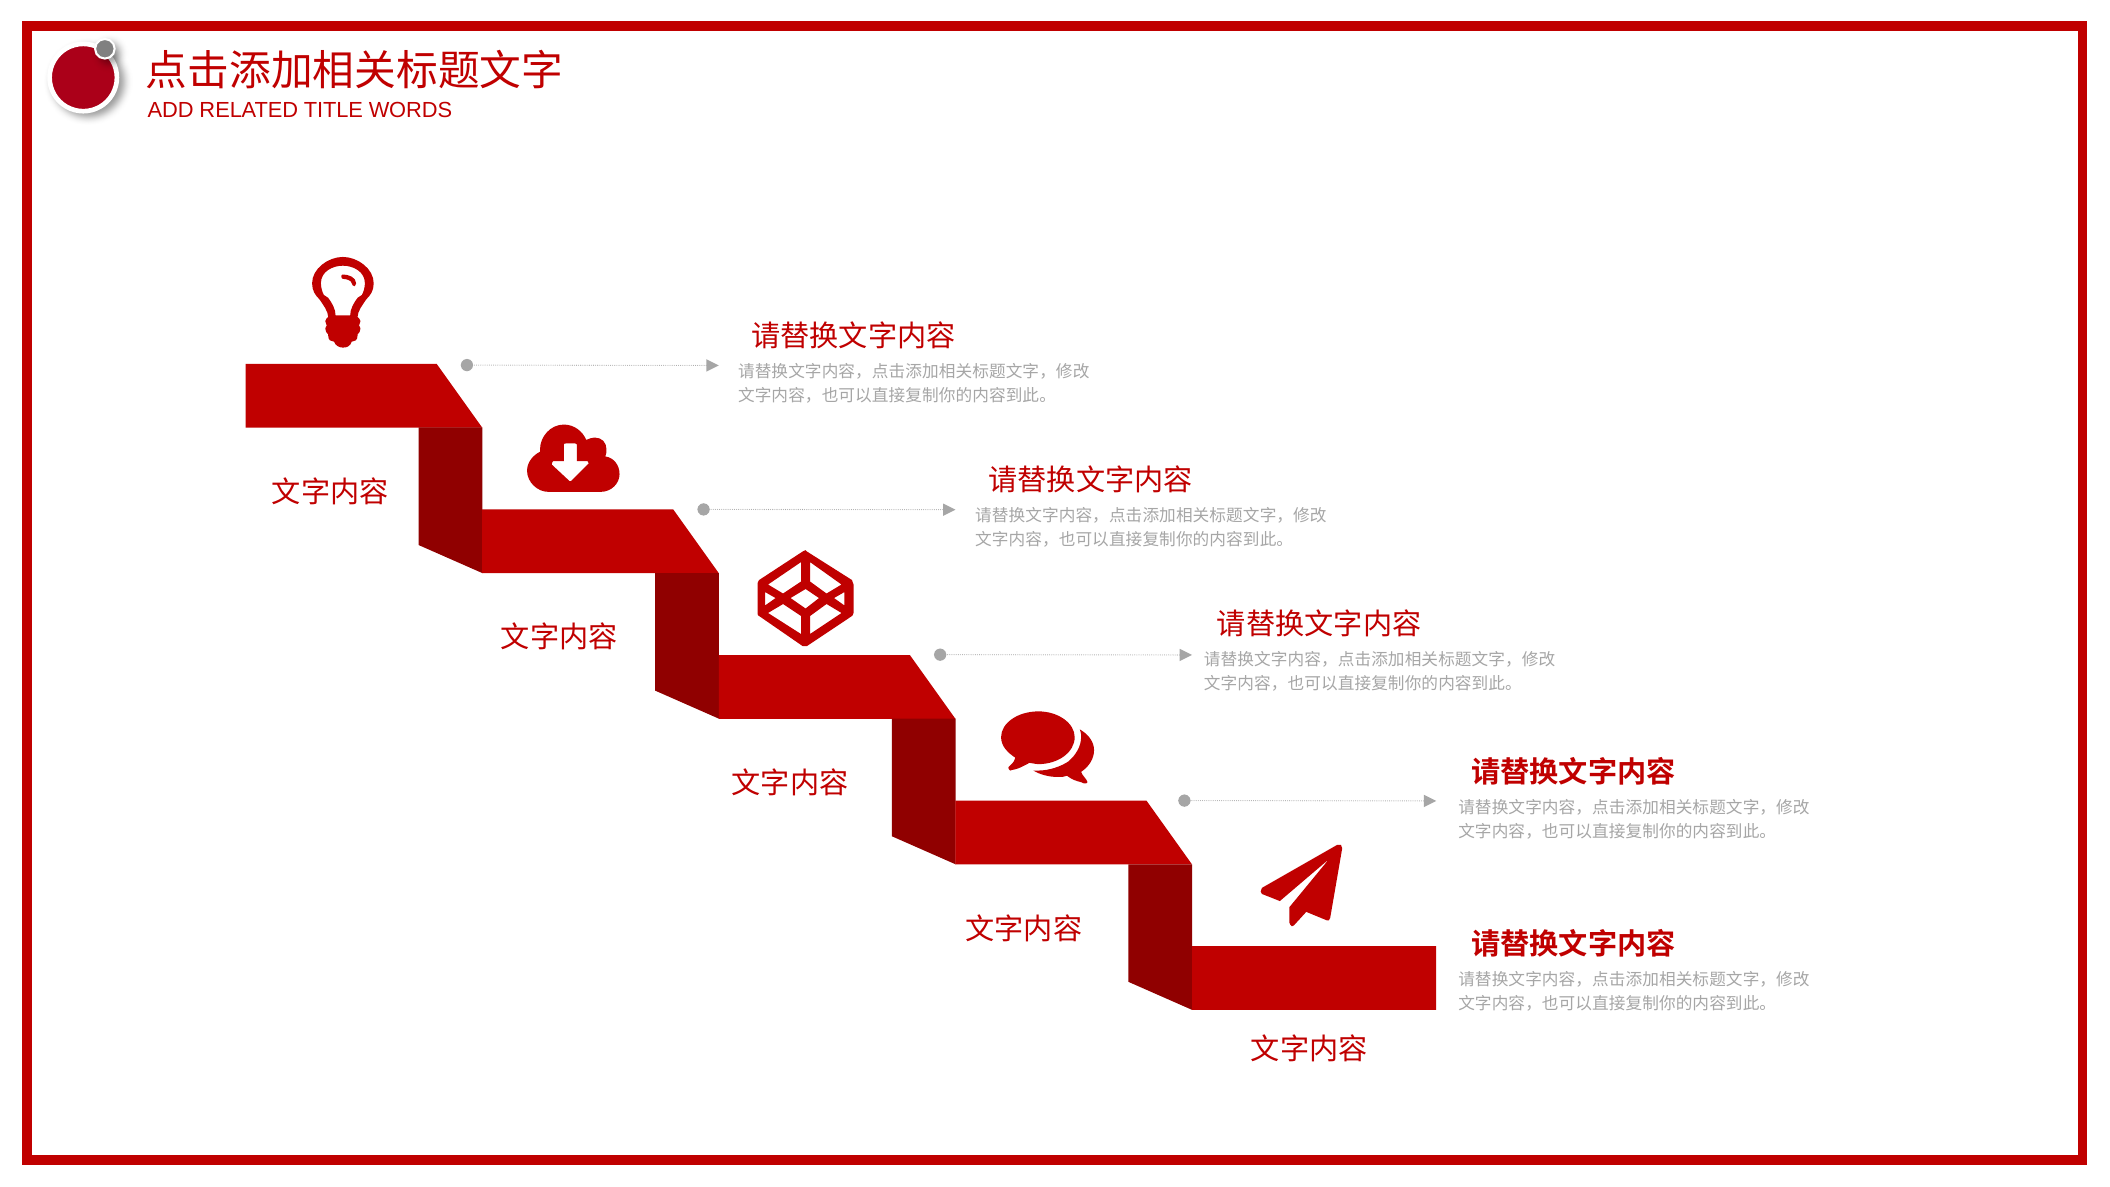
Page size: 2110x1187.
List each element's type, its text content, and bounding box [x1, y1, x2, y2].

text_box [1033, 729, 1095, 784]
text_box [738, 309, 1091, 418]
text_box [1458, 746, 1811, 854]
text_box [527, 424, 620, 492]
text_box 文字内容 [1250, 1023, 1368, 1066]
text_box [1203, 597, 1557, 705]
text_box [1260, 844, 1343, 927]
text_box 点击添加相关标题文字 [145, 43, 564, 95]
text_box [955, 800, 1192, 1010]
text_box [975, 453, 1328, 562]
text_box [718, 654, 956, 865]
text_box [482, 509, 719, 719]
text_box ADD RELATED TITLE WORDS [147, 96, 453, 123]
text_box [94, 37, 116, 60]
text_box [1458, 918, 1811, 1026]
text_box [757, 550, 854, 647]
text_box [1192, 946, 1437, 1010]
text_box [245, 363, 483, 574]
text_box [48, 42, 118, 113]
text_box [1001, 711, 1075, 771]
text_box [312, 256, 374, 348]
